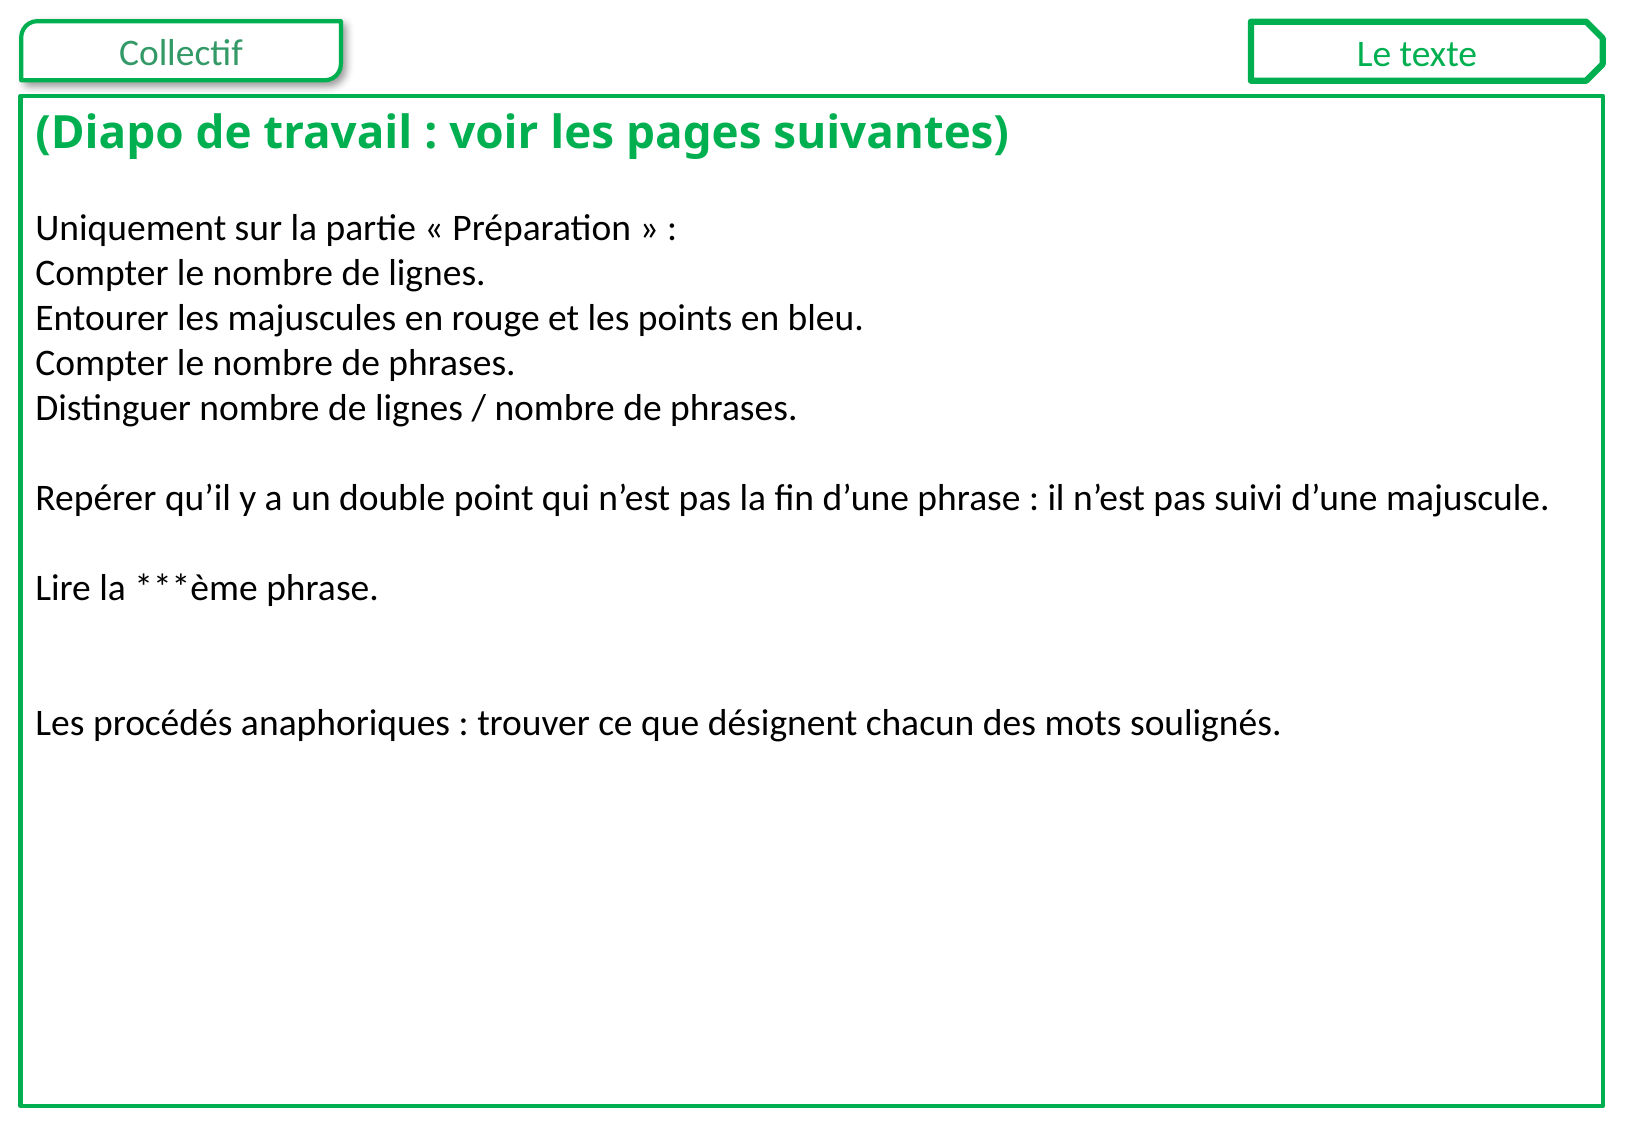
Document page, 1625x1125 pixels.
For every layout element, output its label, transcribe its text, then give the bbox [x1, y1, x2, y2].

list (Diapo de travail : voir les pages suivantes) Uniquement sur la partie « Préparation » : Compter le nombre de lignes. Entourer les majuscules en rouge et les points en bleu. Compter le nombre de phrases. Distinguer nombre de lignes / nombre de phrases. Repérer qu’il y a un double point qui n’est pas la fin d’une phrase : il n’est pas suivi d’une majuscule. Lire la ***ème phrase. Les procédés anaphoriques : trouver ce que désignent chacun des mots soulignés. [18, 94, 1605, 1108]
list Le texte [1250, 21, 1584, 81]
